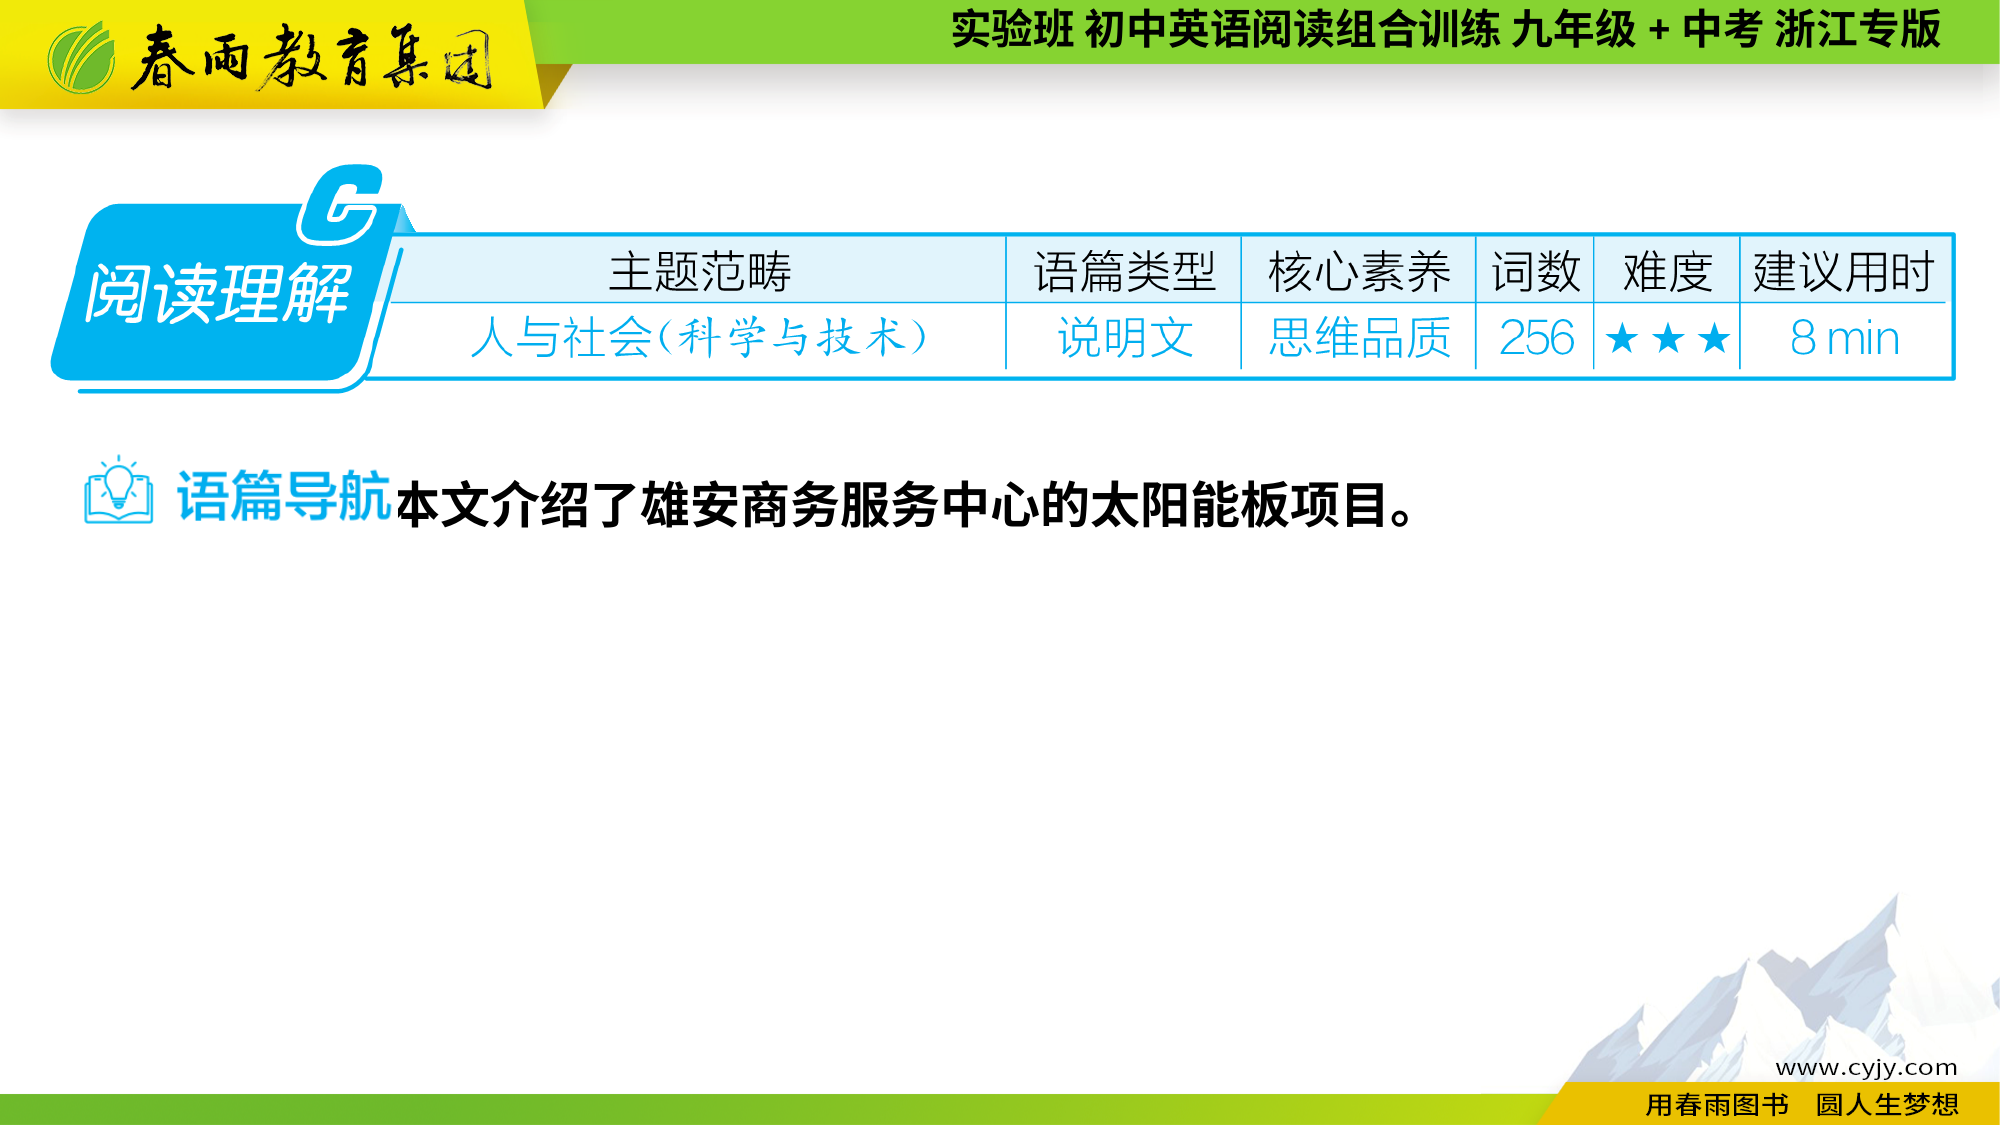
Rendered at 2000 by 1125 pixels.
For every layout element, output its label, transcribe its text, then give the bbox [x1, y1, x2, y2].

list 本文介绍了雄安商务服务中心的太阳能板项目。 [59, 435, 1944, 542]
picture [0, 0, 2000, 1125]
